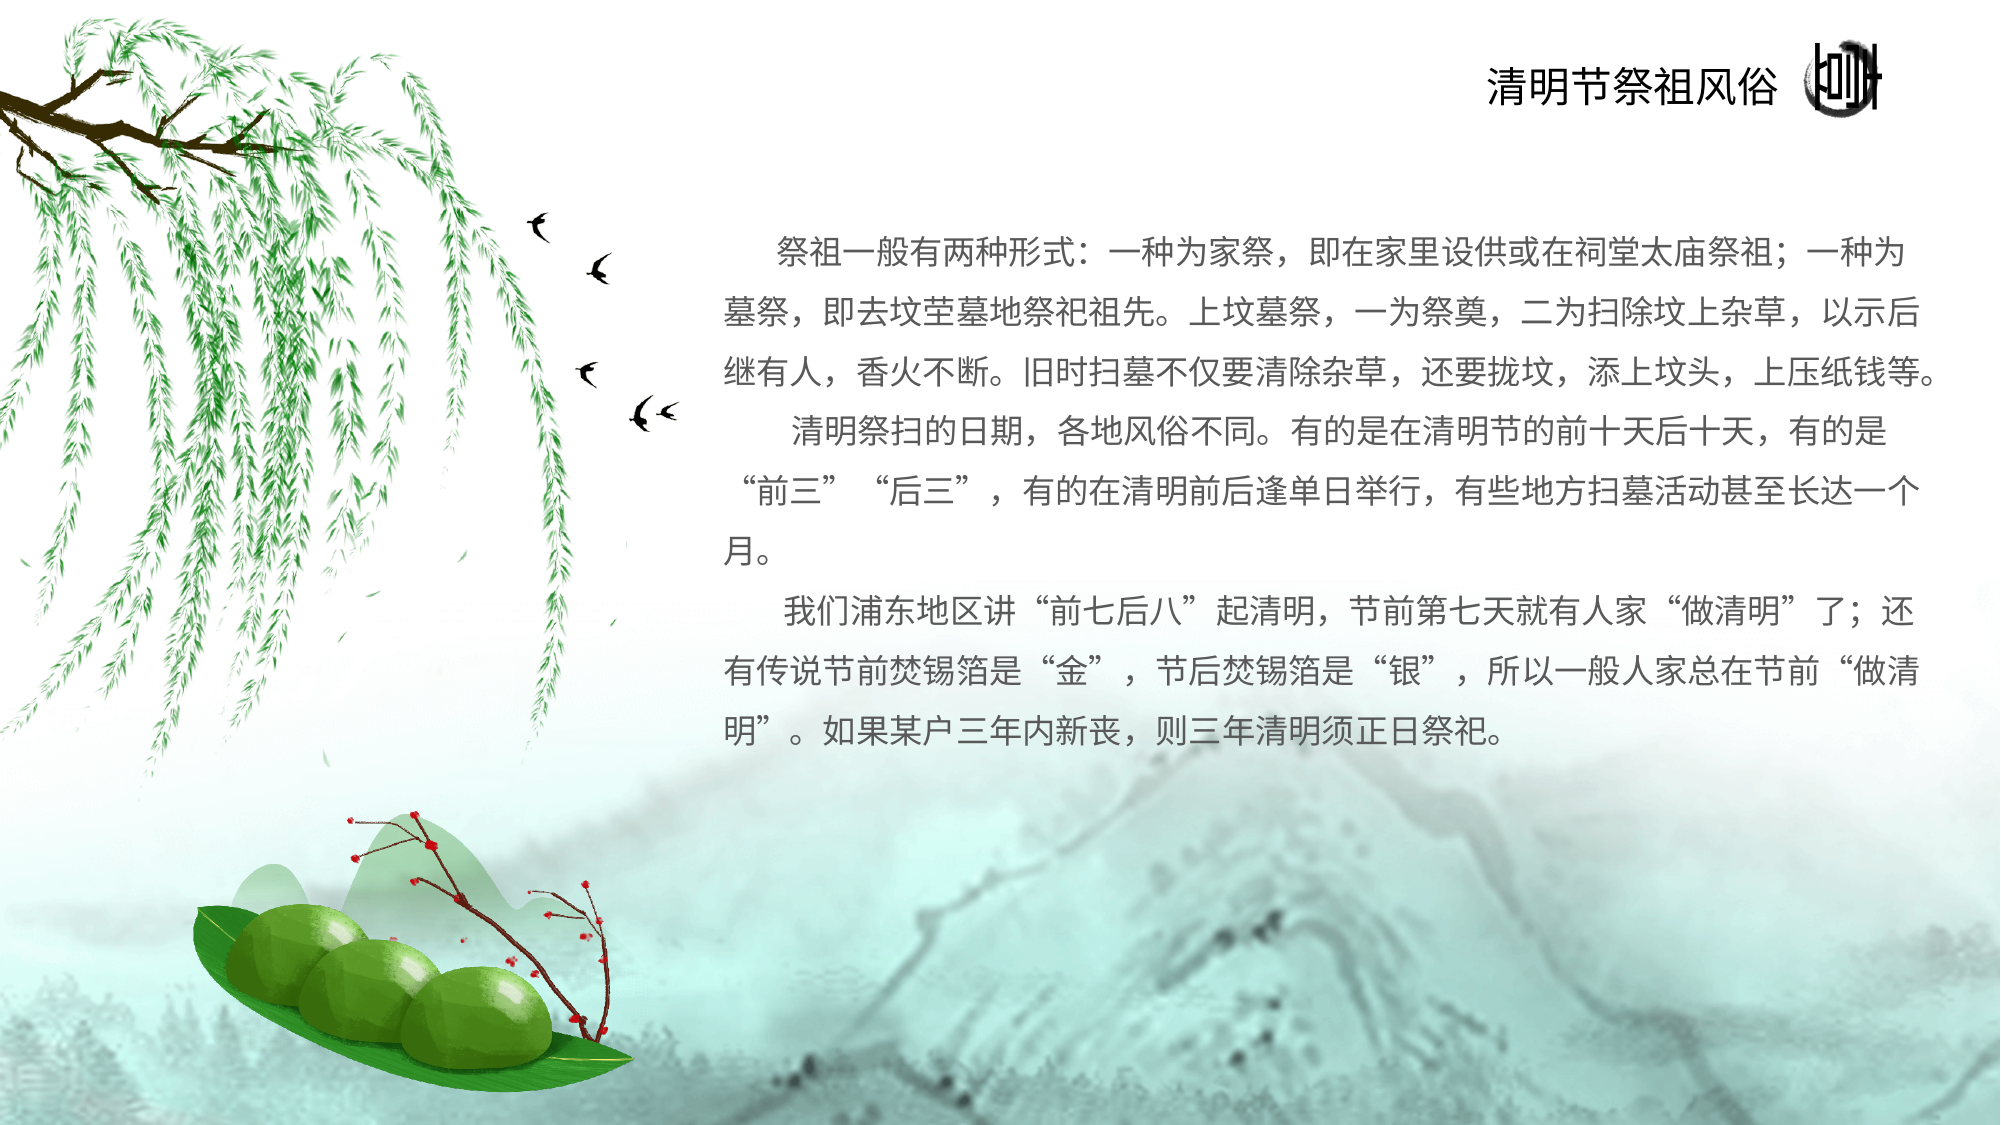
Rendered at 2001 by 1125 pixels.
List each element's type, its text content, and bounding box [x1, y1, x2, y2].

picture [0, 0, 2000, 1125]
text_box 清明节祭祖风俗 [1472, 53, 1766, 118]
